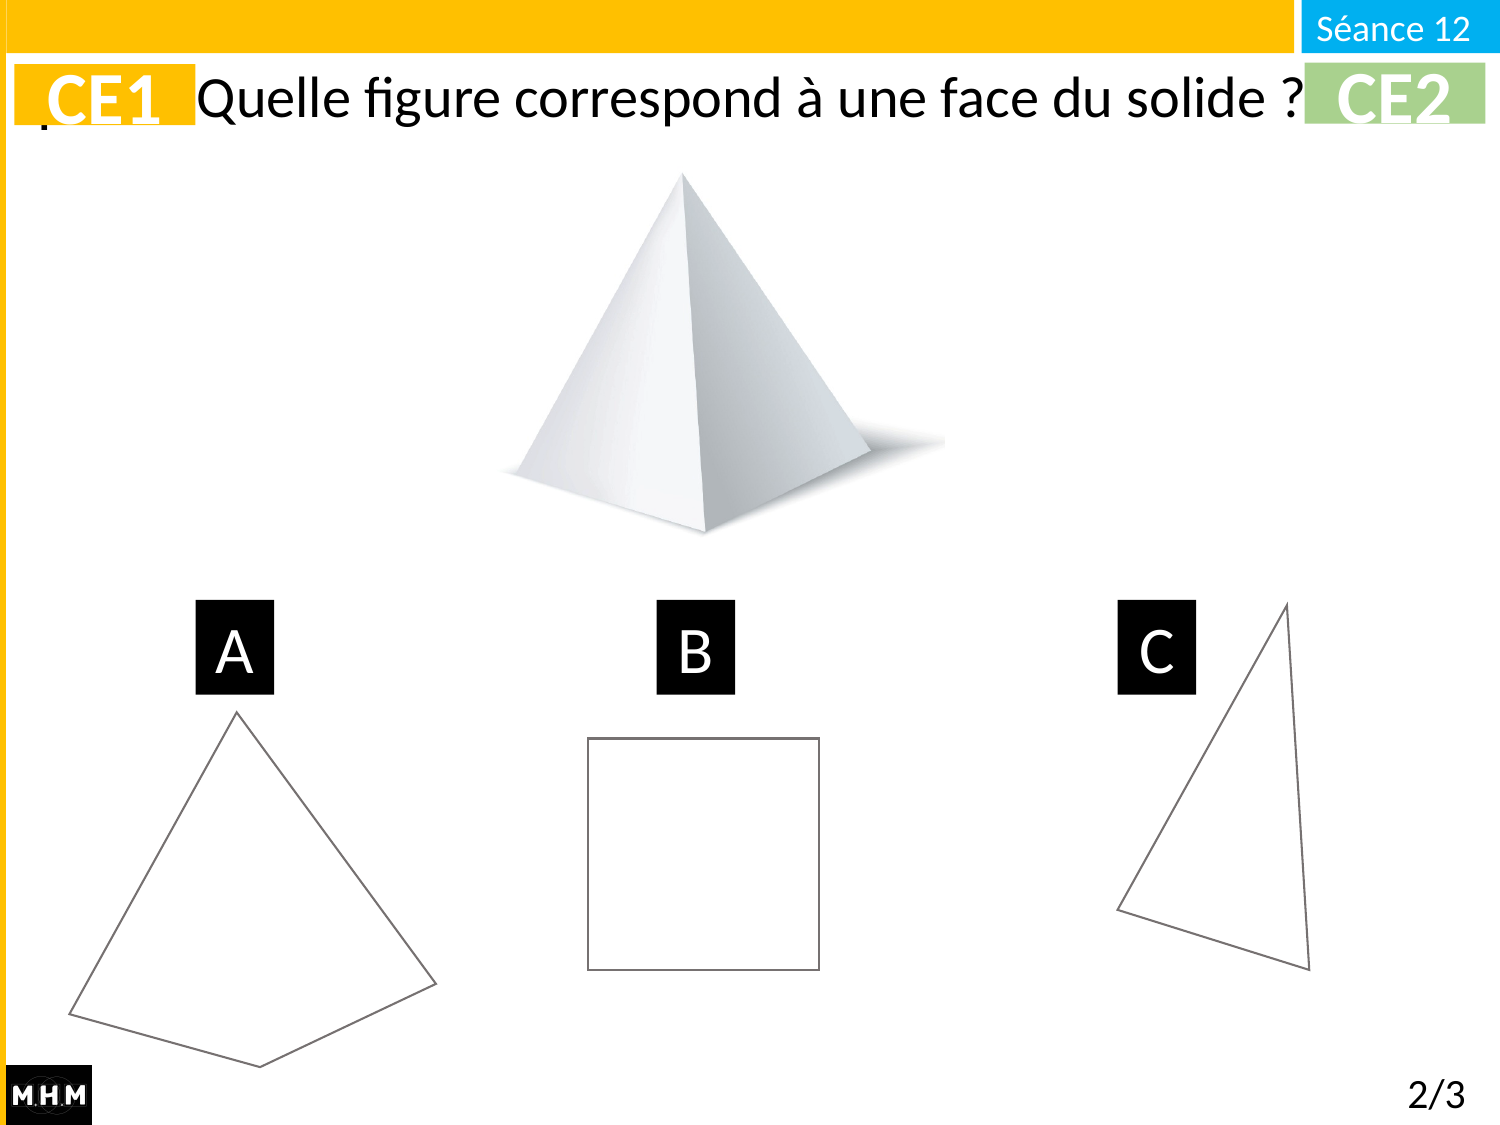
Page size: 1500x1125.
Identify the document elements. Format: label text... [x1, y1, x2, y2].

text_box CE2 [1303, 62, 1487, 125]
picture [6, 1065, 92, 1125]
text_box CE1 [13, 63, 196, 126]
title Quelle figure correspond à une face du solide ? [181, 54, 1500, 144]
text_box C [1117, 599, 1197, 695]
text_box [1116, 601, 1311, 972]
text_box B [656, 599, 736, 695]
list 2/3 [1373, 1064, 1500, 1125]
text_box [587, 737, 820, 971]
text_box [67, 710, 438, 1069]
picture [494, 149, 945, 558]
text_box A [195, 599, 275, 695]
